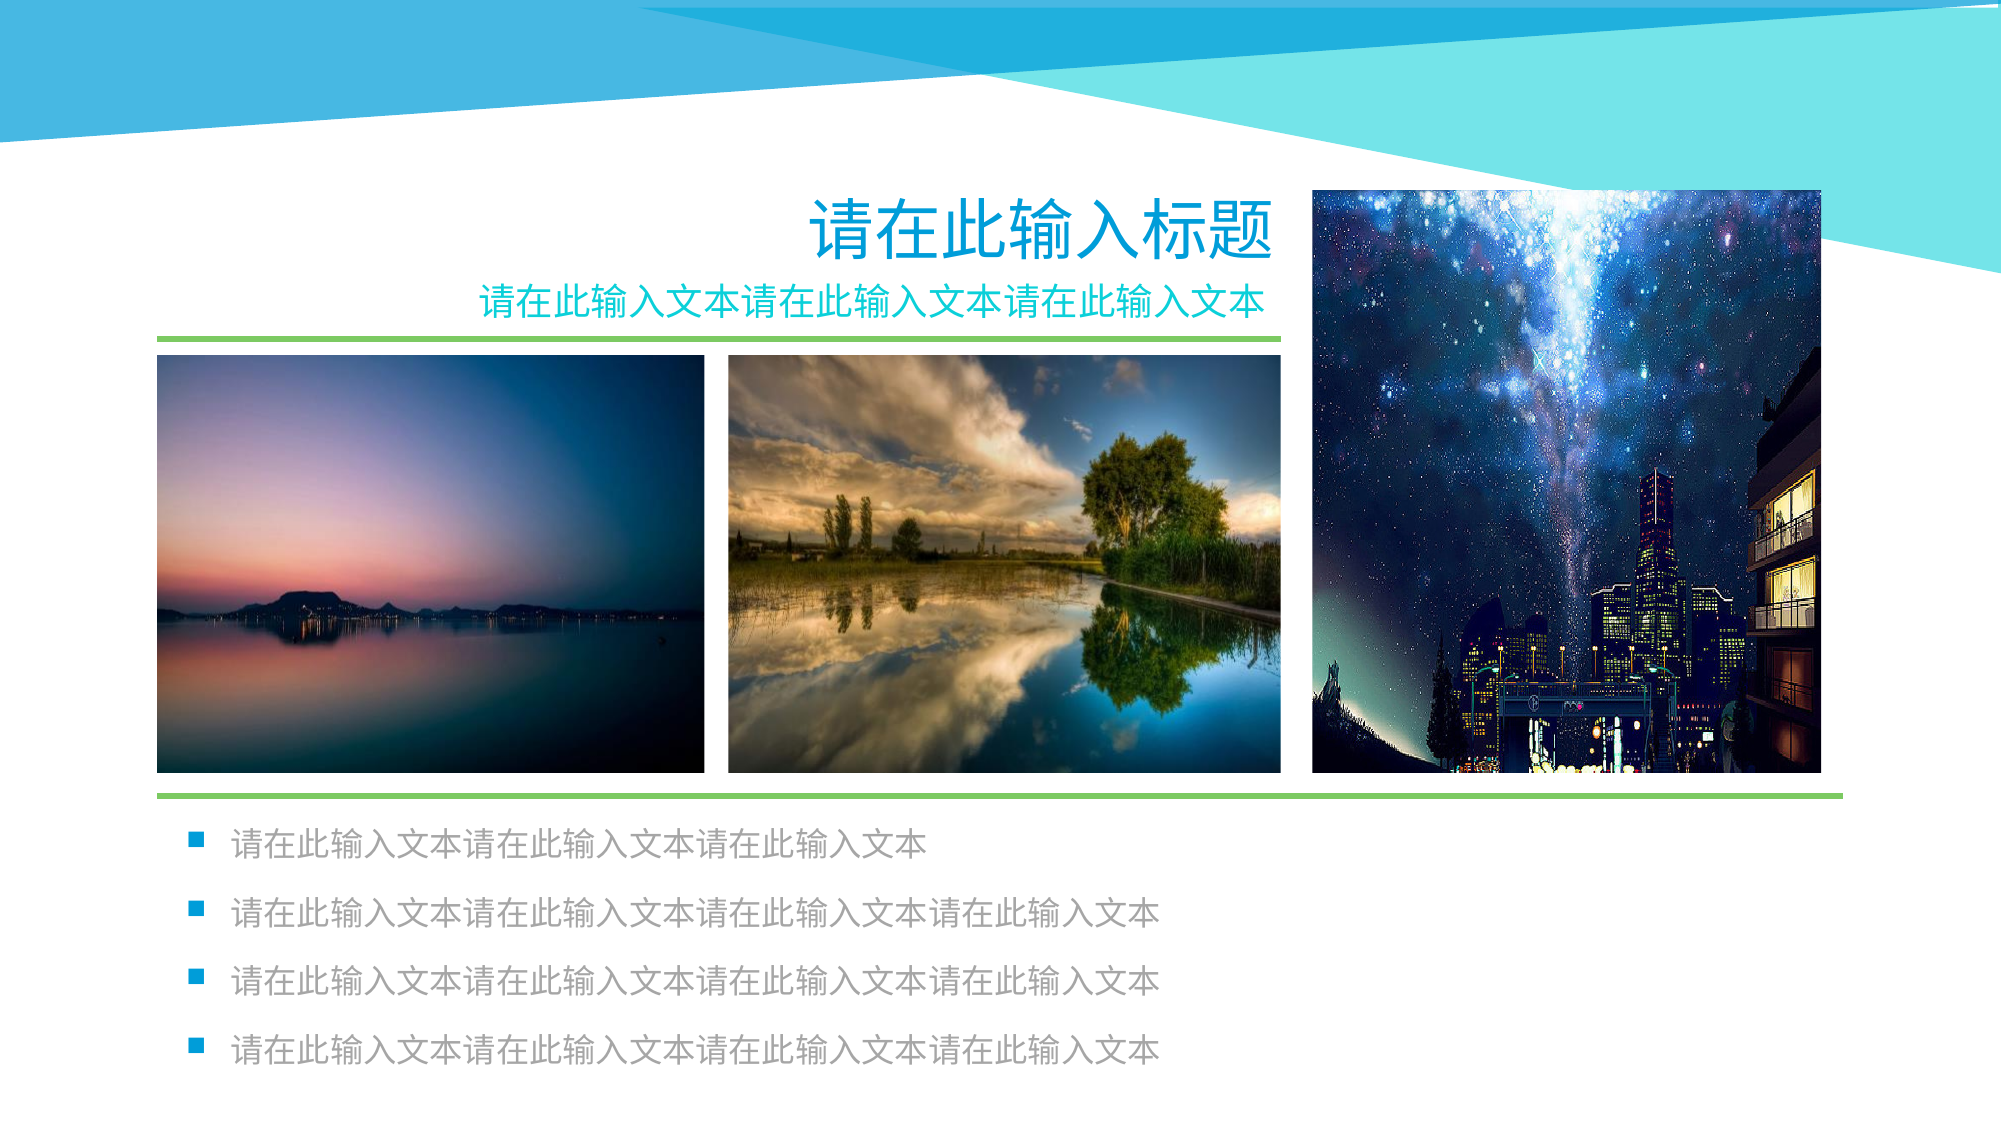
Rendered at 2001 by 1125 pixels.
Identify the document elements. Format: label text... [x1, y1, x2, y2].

text_box 请在此输入文本请在此输入文本请在此输入文本 [156, 275, 1281, 326]
text_box [728, 355, 1281, 774]
text_box [157, 355, 705, 774]
text_box 请在此输入标题 [156, 160, 1290, 297]
text_box 请在此输入文本请在此输入文本请在此输入文本 请在此输入文本请在此输入文本请在此输入文本请在此输入文本 请在此输入文本请在此输入文本请在此输入文本请在此输入文本 请在此输入文本请在此输入文本请在此输入文本请在此输入文本 [157, 803, 1843, 1125]
text_box [1312, 190, 1822, 773]
